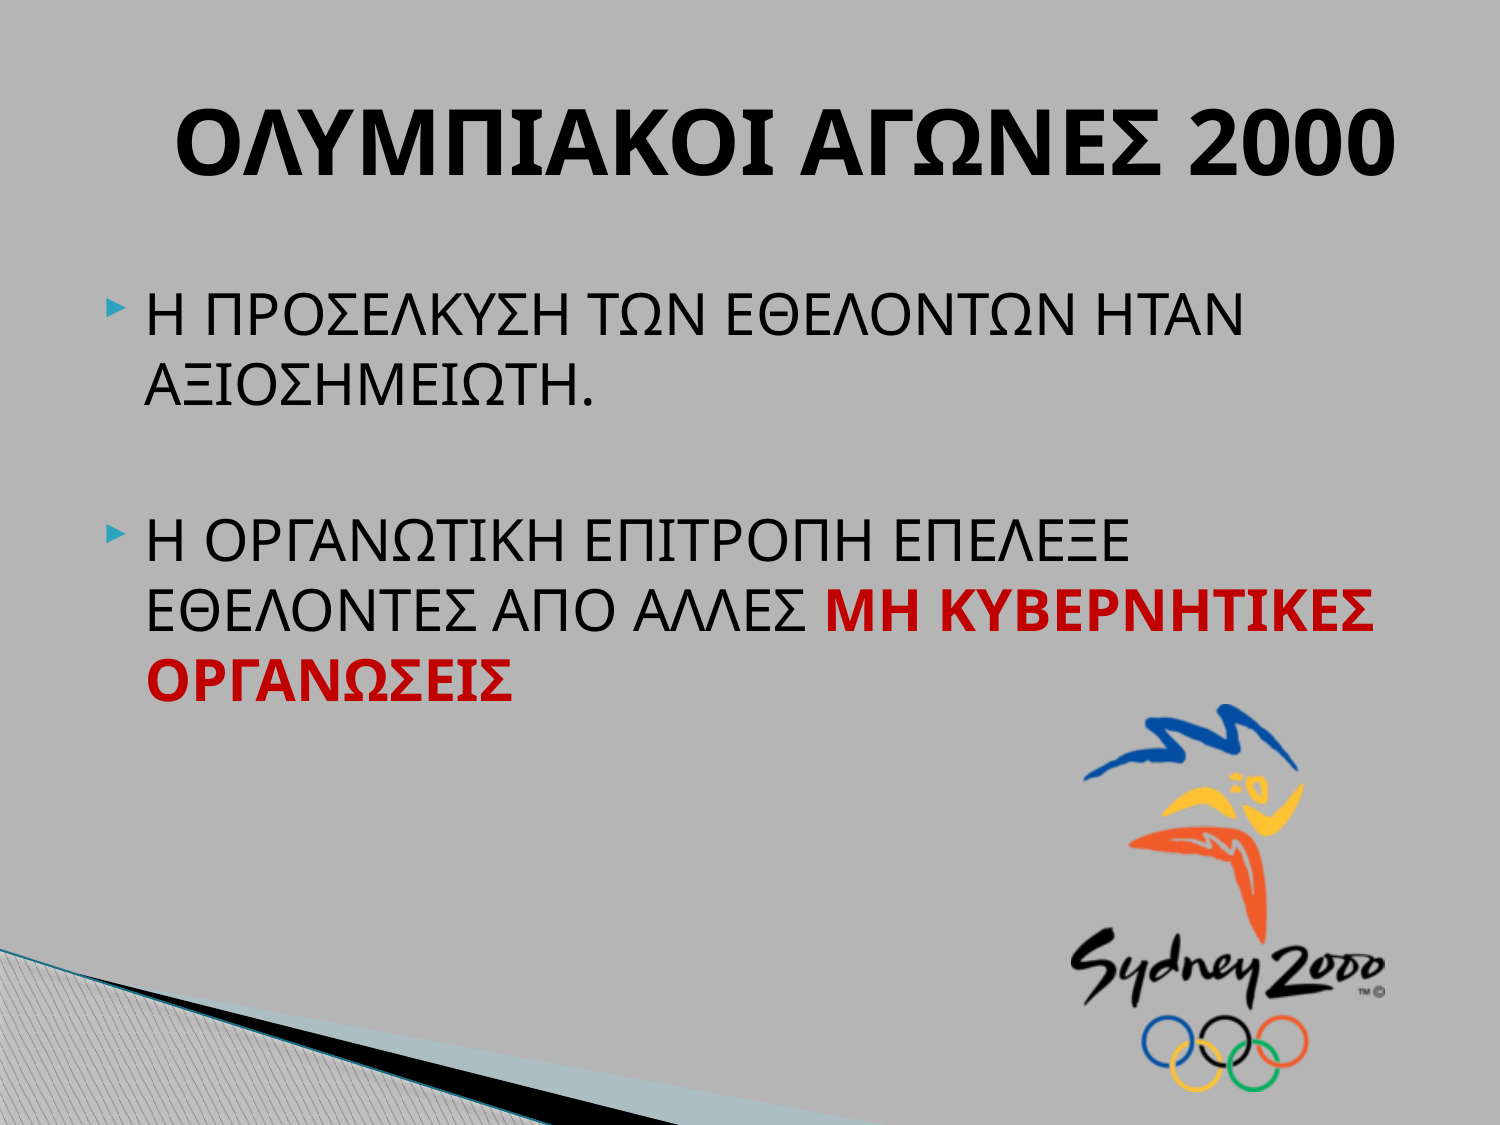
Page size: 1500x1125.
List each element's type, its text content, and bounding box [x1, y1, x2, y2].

picture [1071, 703, 1385, 1092]
list Η ΠΡΟΣΕΛΚΥΣΗ ΤΩΝ ΕΘΕΛΟΝΤΩΝ ΗΤΑΝ ΑΞΙΟΣΗΜΕΙΩΤΗ. Η ΟΡΓΑΝΩΤΙΚΗ ΕΠΙΤΡΟΠΗ ΕΠΕΛΕΞΕ ΕΘΕΛΟΝΤΕΣ ΑΠΟ ΑΛΛΕΣ ΜΗ ΚΥΒΕΡΝΗΤΙΚΕΣ ΟΡΓΑΝΩΣΕΙΣ [70, 269, 1421, 1012]
title ΟΛΥΜΠΙΑΚΟΙ ΑΓΩΝΕΣ 2000 [75, 45, 1425, 233]
